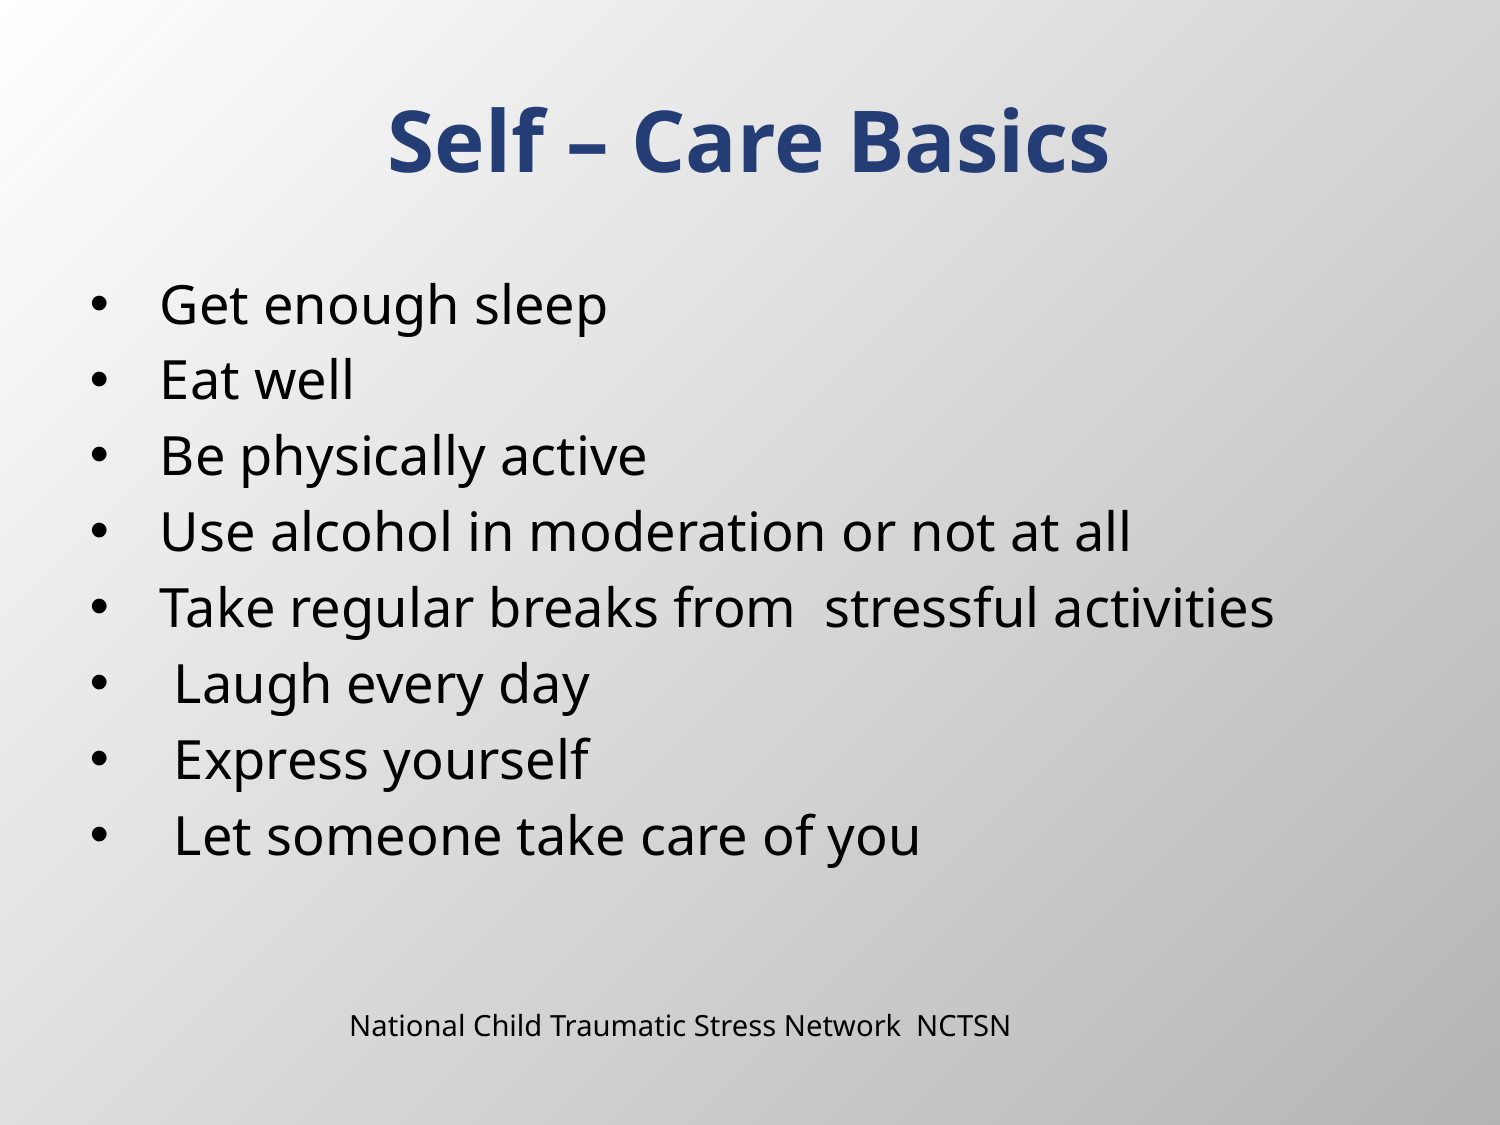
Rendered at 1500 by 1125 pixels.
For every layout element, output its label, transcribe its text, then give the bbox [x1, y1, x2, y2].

list Get enough sleep Eat well Be physically active Use alcohol in moderation or not at all Take regular breaks from stressful activities Laugh every day Express yourself Let someone take care of you [75, 262, 1425, 1035]
text_box National Child Traumatic Stress Network NCTSN [334, 999, 1160, 1050]
title Self – Care Basics [75, 45, 1425, 233]
